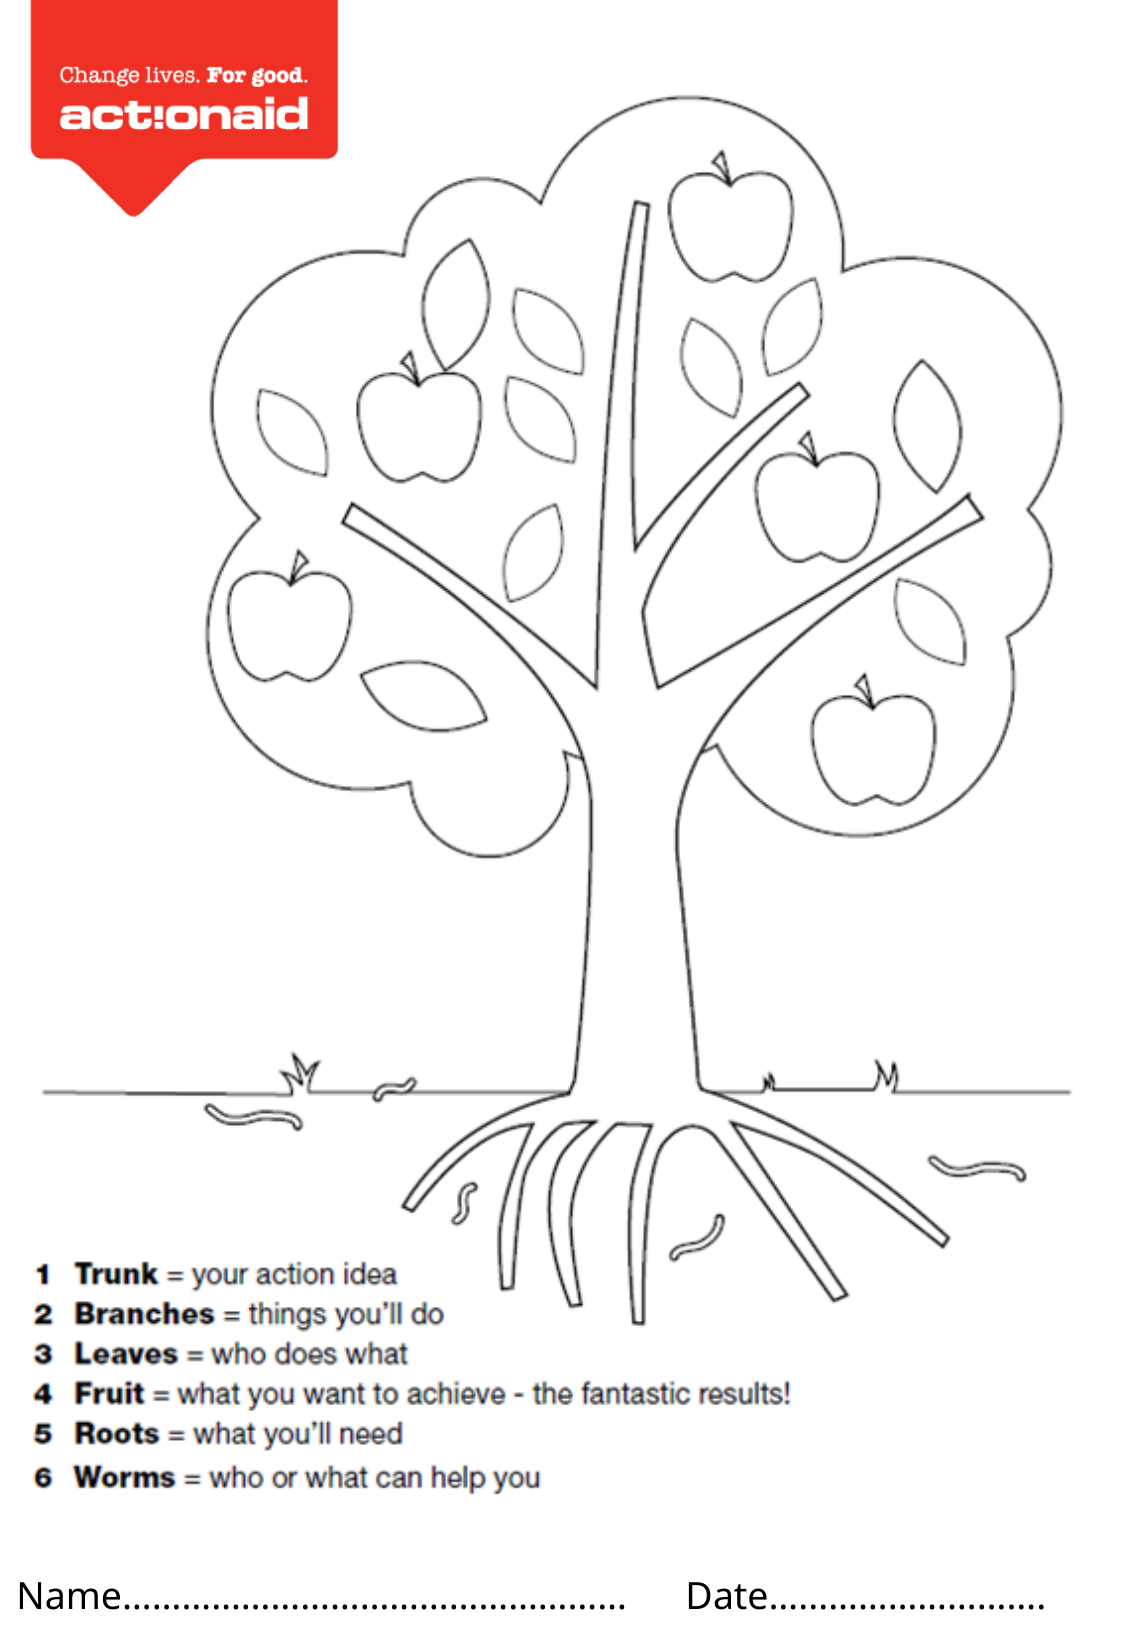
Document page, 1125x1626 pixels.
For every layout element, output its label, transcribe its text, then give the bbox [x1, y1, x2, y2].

picture [18, 0, 1110, 1520]
text_box Name…………………………………………… Date…...…………………. [1, 1564, 1125, 1625]
